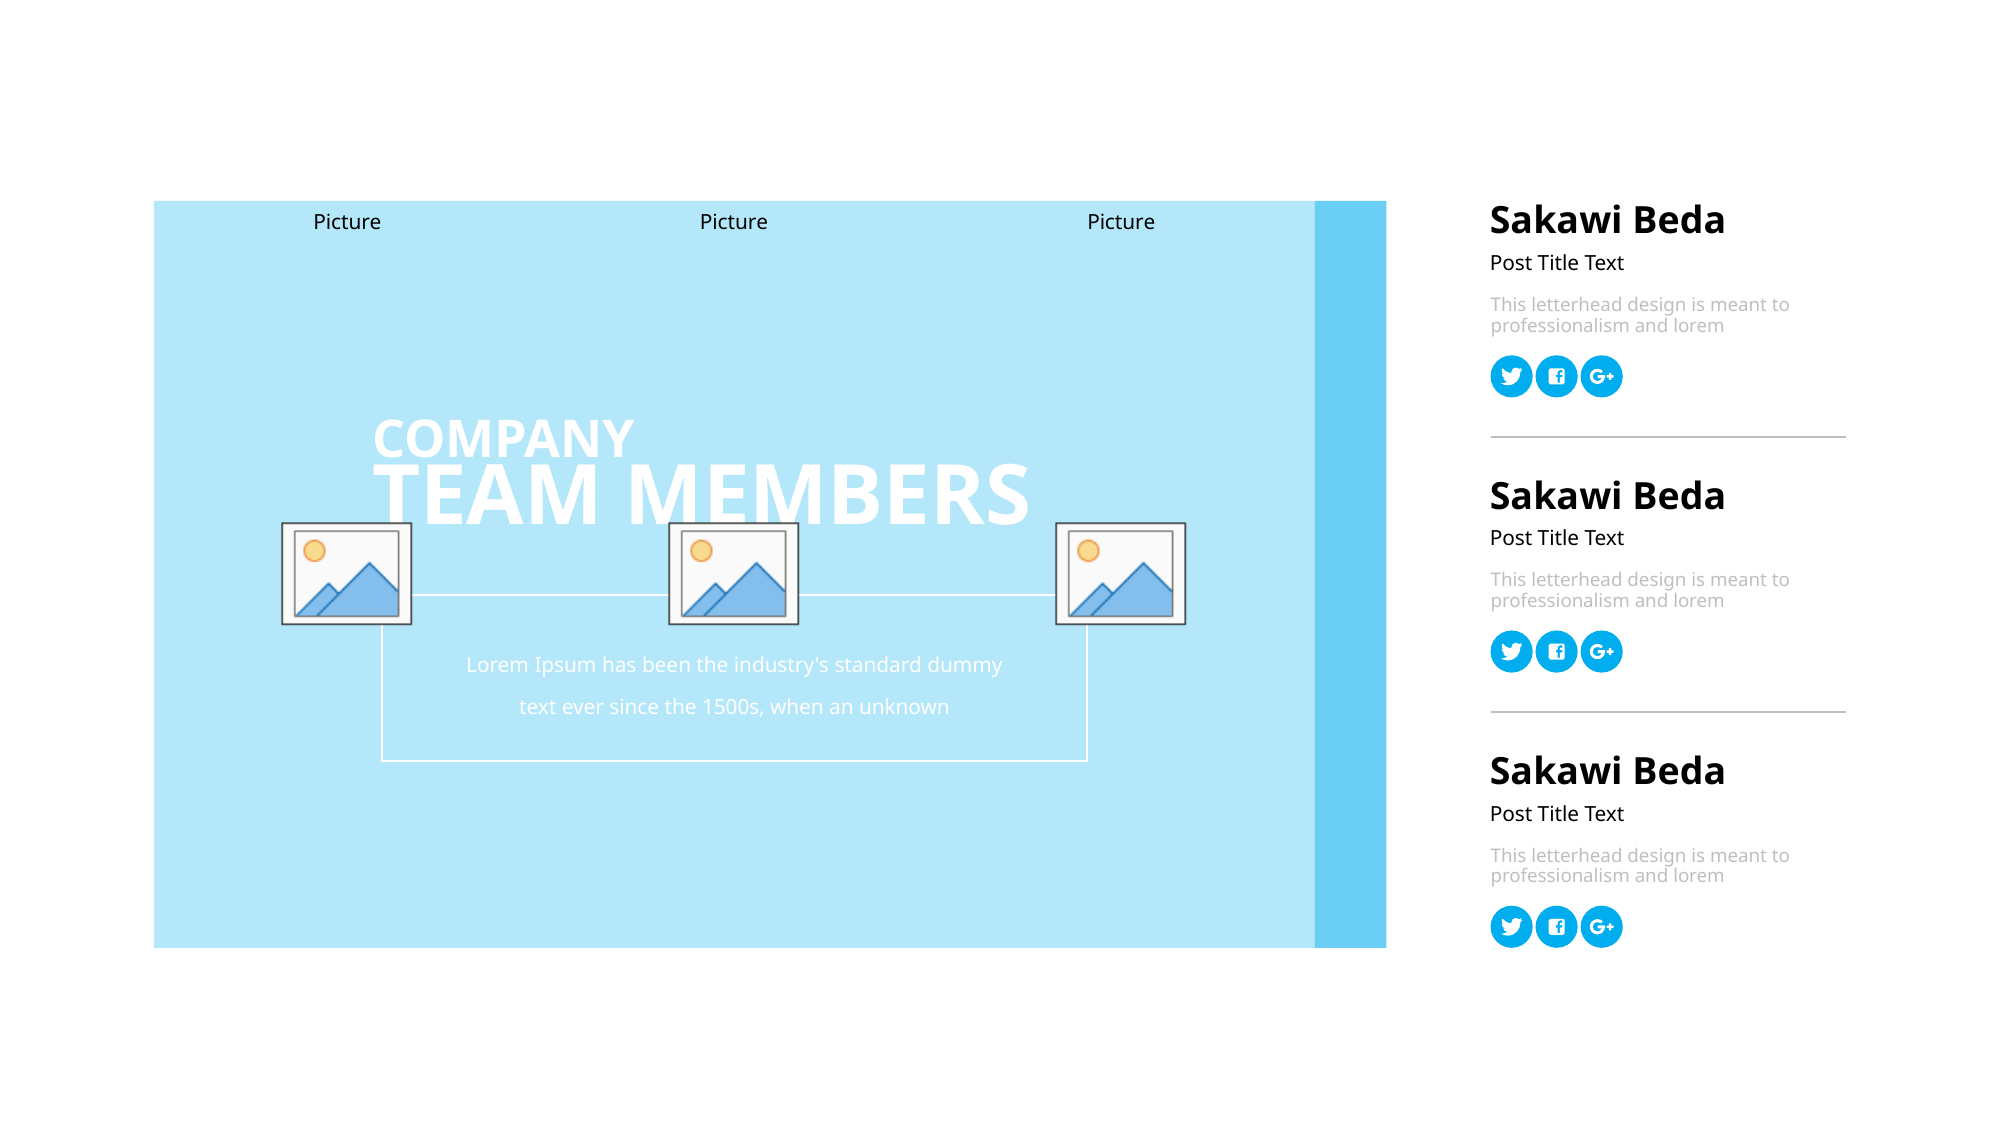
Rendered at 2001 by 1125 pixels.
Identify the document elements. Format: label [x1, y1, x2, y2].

text_box [1315, 200, 1847, 948]
picture [153, 200, 1315, 948]
